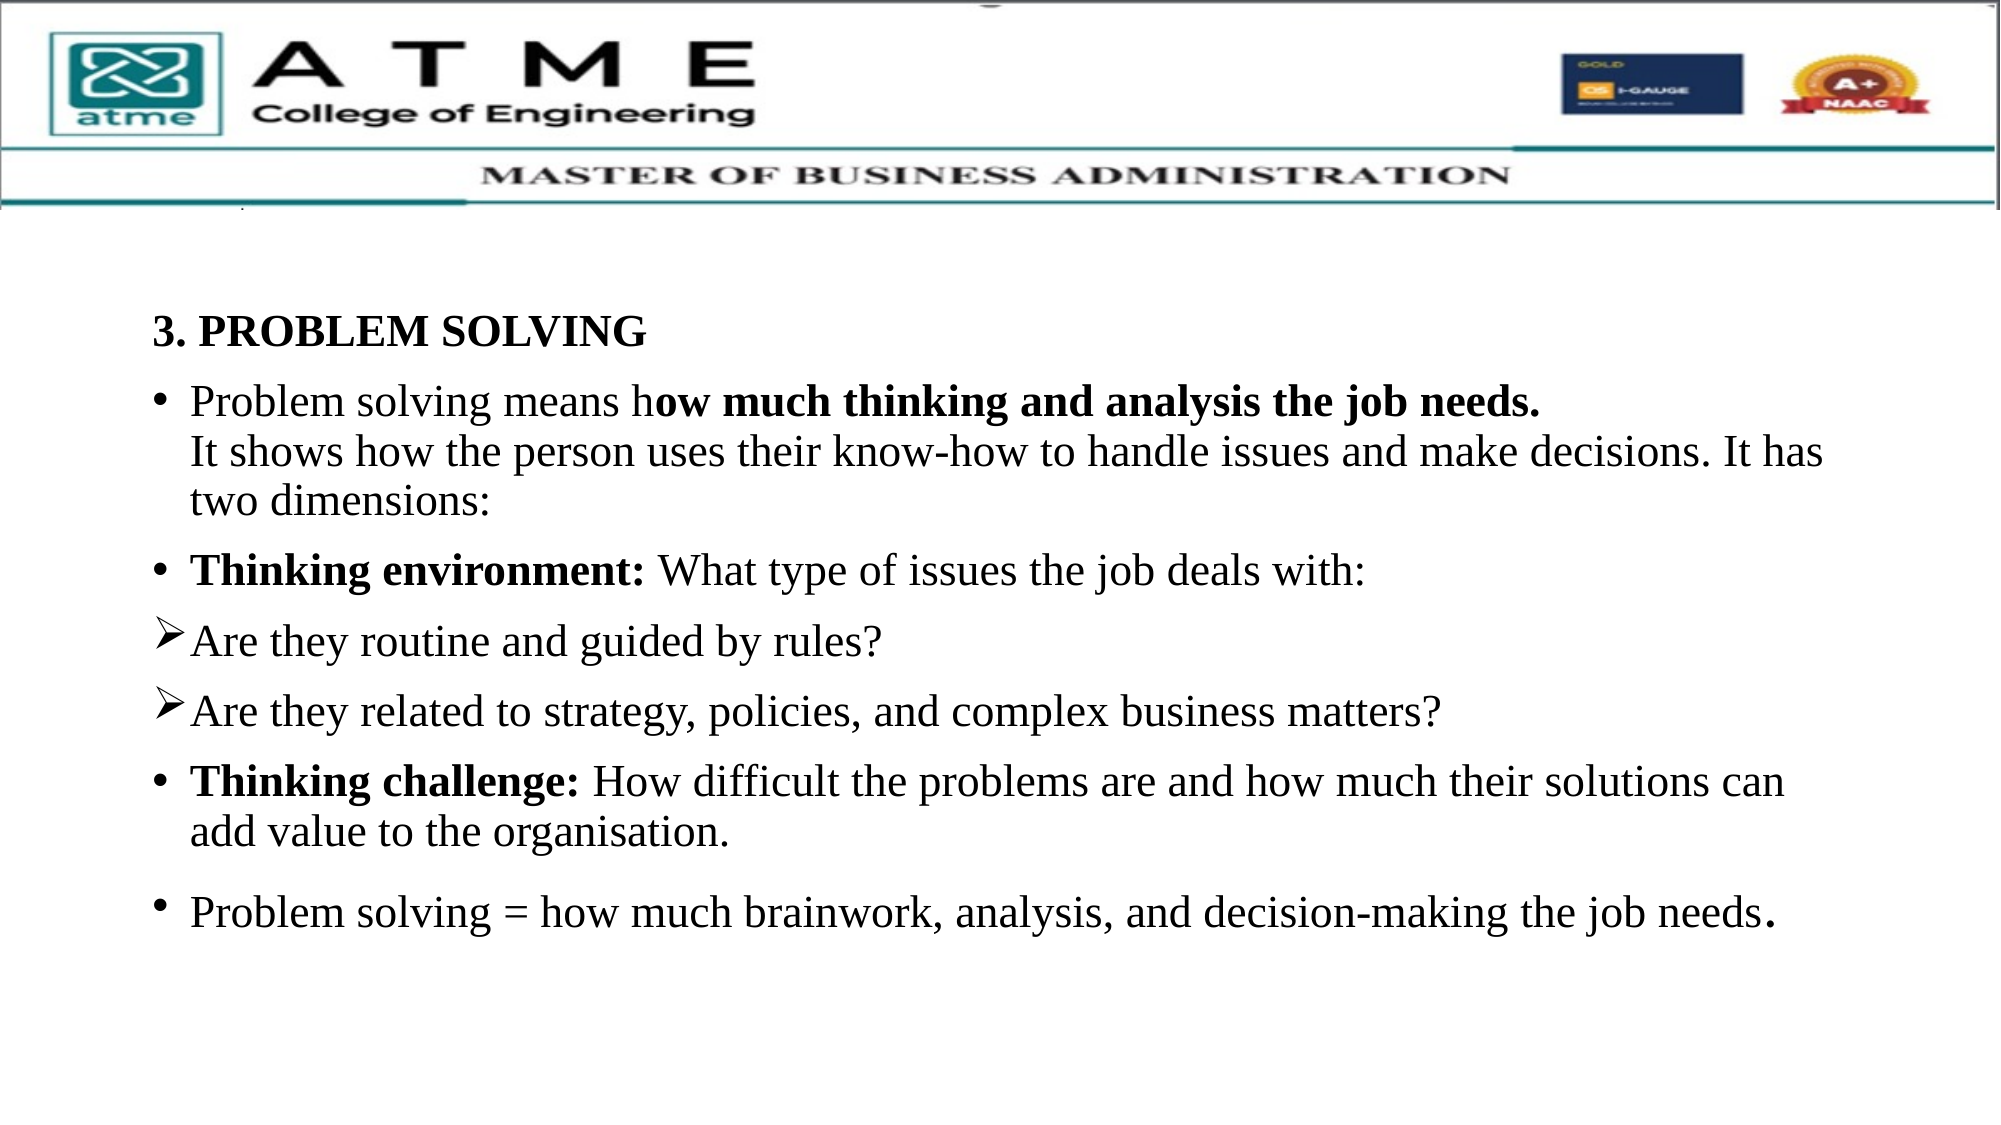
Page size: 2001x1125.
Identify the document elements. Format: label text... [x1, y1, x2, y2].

picture [0, 0, 2000, 210]
list 3. PROBLEM SOLVING Problem solving means how much thinking and analysis the job needs. It shows how the person uses their know-how to handle issues and make decisions. It has two dimensions: Thinking environment: What type of issues the job deals with: Are they routine and guided by rules? Are they related to strategy, policies, and complex business matters? Thinking challenge: How difficult the problems are and how much their solutions can add value to the organisation. Problem solving = how much brainwork, analysis, and decision-making the job needs. [137, 299, 1863, 1014]
